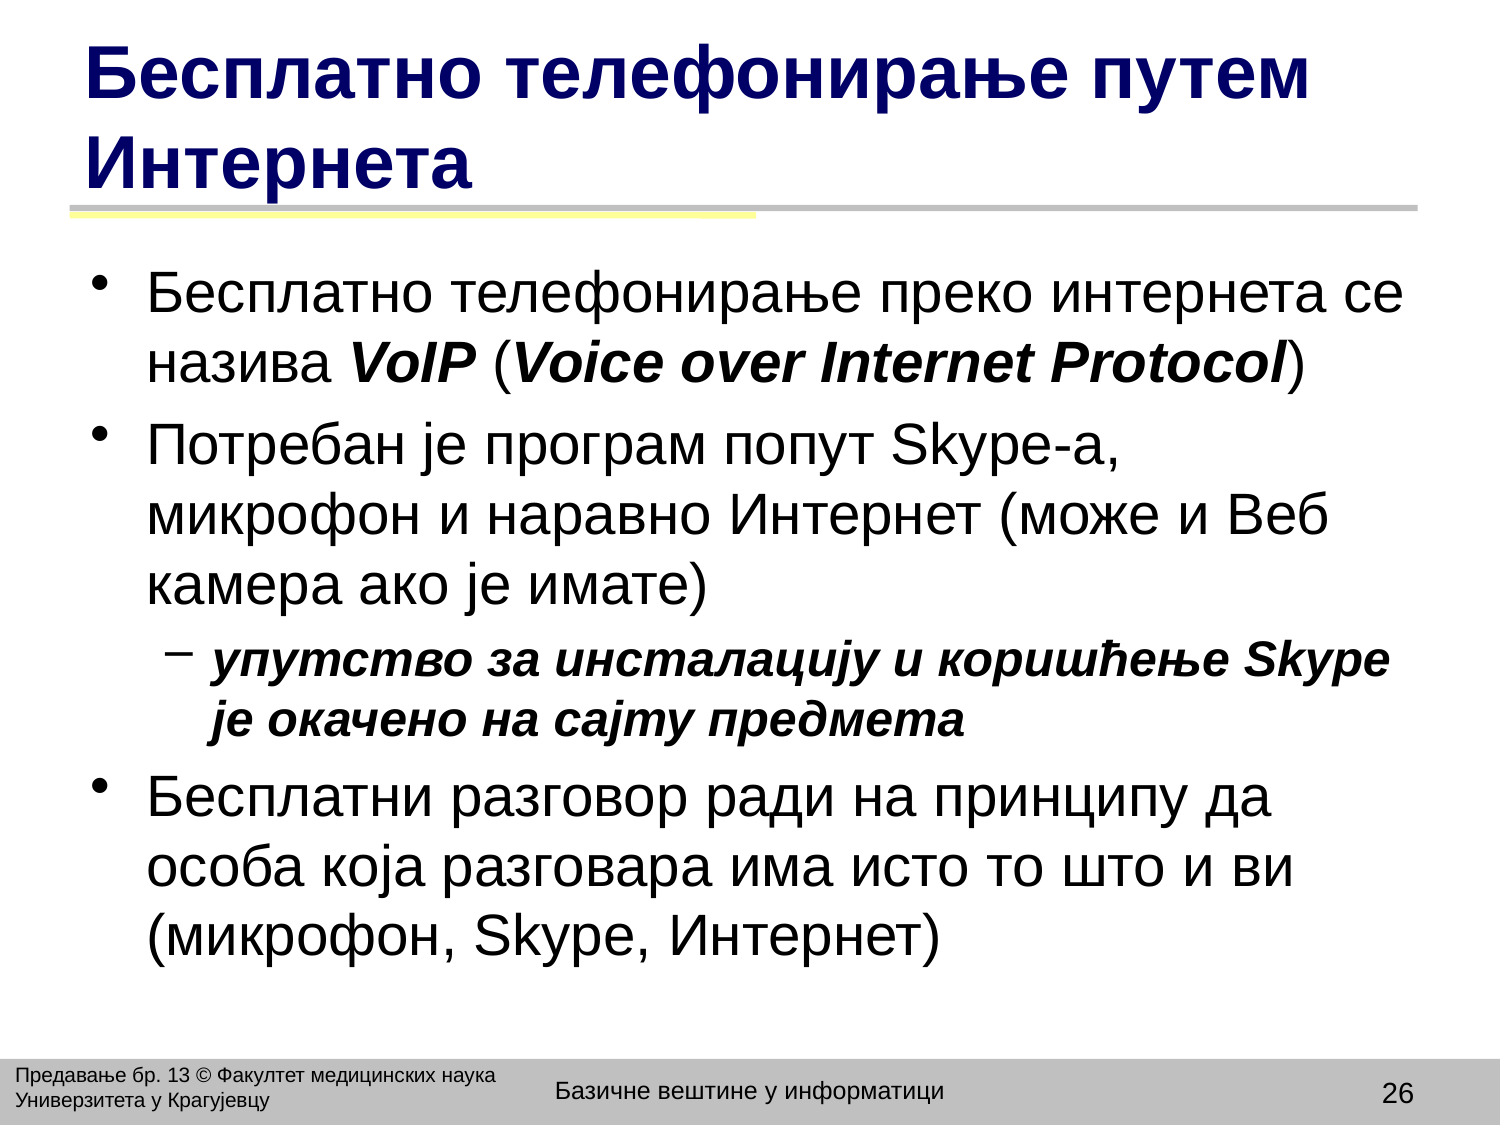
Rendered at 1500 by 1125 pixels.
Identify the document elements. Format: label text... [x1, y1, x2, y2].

slide_number 26 [1079, 1066, 1430, 1125]
footer Базичне вештине у информатици [512, 1066, 988, 1125]
title Бесплатно телефонирање путем Интернета [69, 19, 1426, 208]
slide_number Предавање бр. 13 © Факултет медицинских наука Универзитета у Крагујевцу [0, 1053, 617, 1108]
list Бесплатно телефонирање преко интернета се назива VoIP (Voice over Internet Protocol) Потребан је програм попут Skype-a, микрофон и наравно Интернет (може и Веб камера ако је имате) упутство за инсталацију и коришћење Skype је окачено на сајту предмета Бесплатни разговор ради на принципу да особа која разговара има исто то што и ви (микрофон, Skype, Интернет) [74, 246, 1426, 1023]
